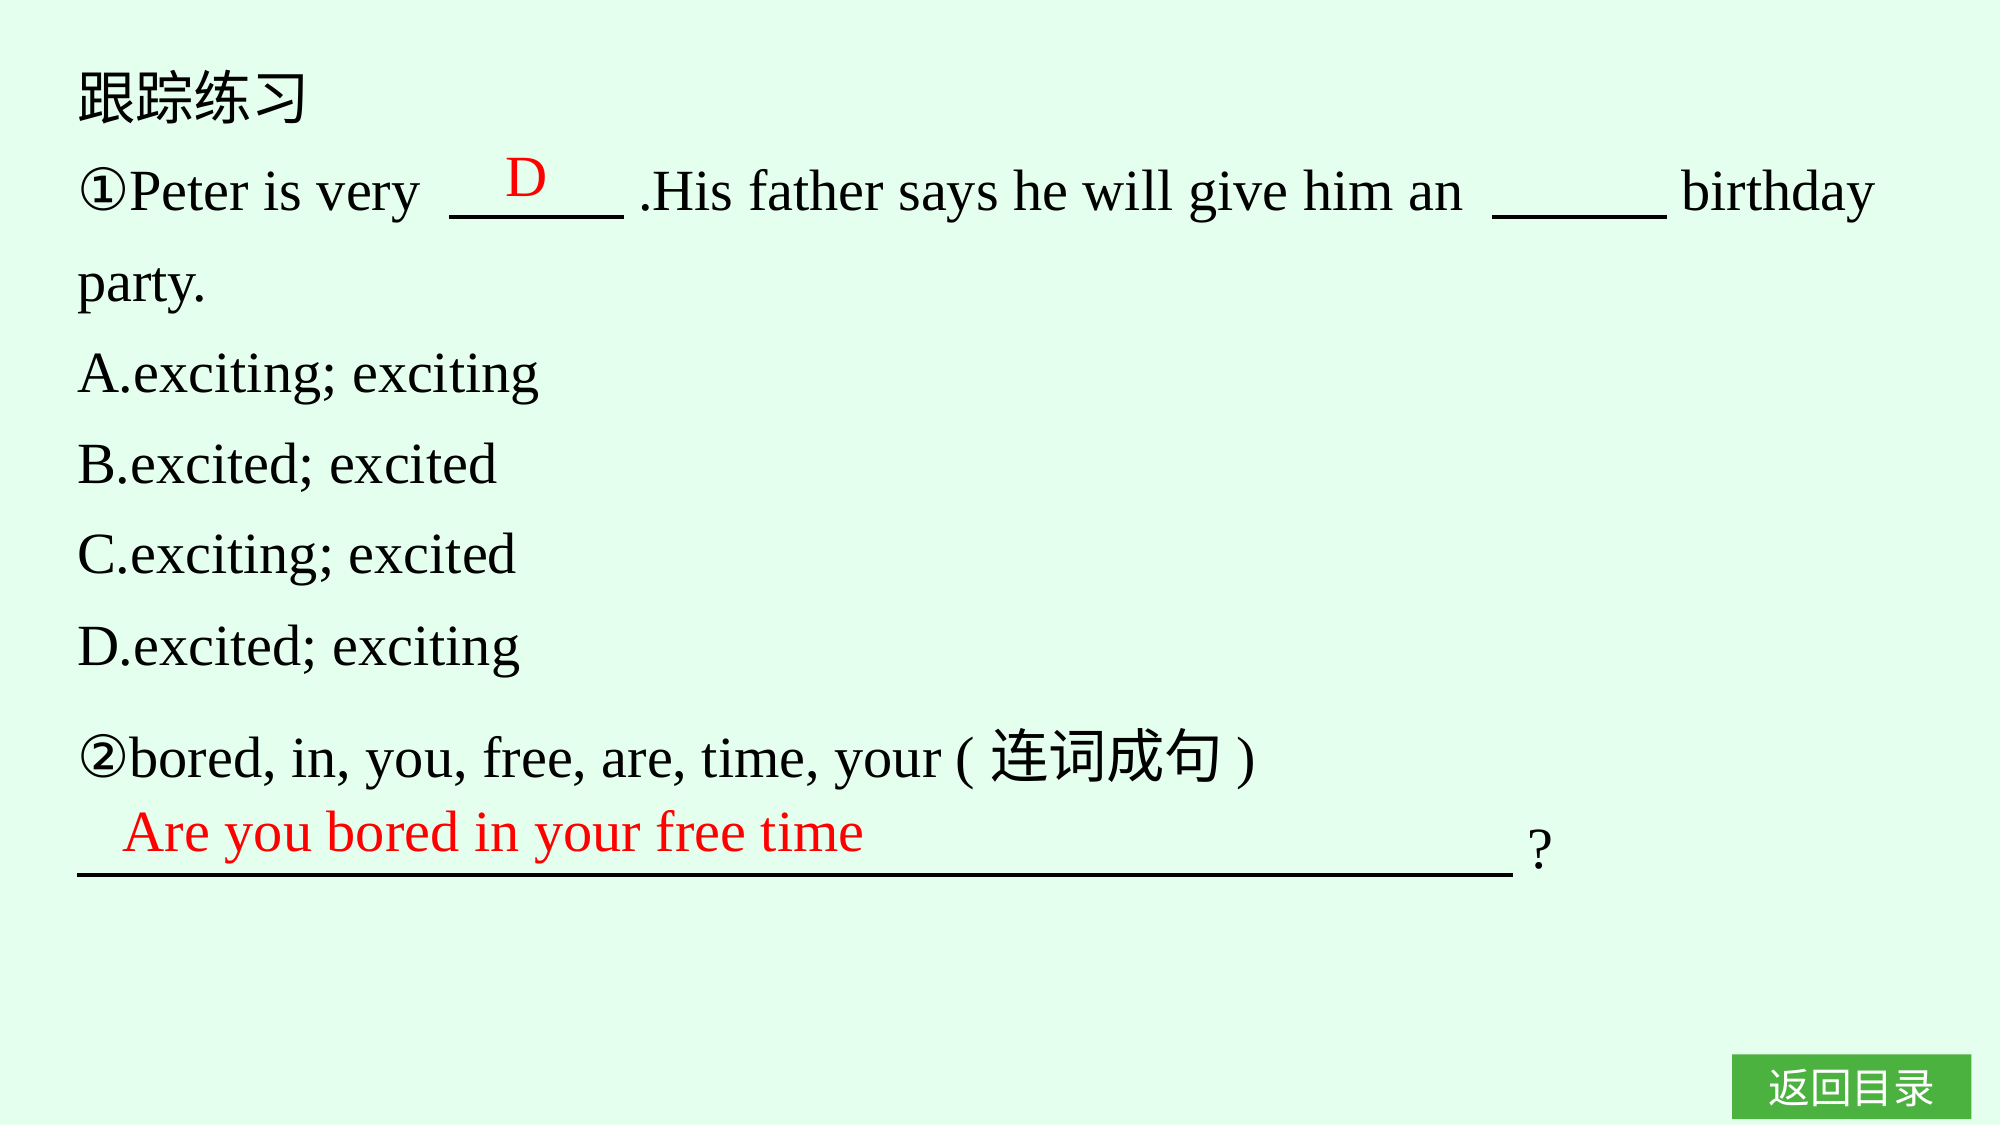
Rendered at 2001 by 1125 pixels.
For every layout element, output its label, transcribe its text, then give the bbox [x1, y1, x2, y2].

text_box ②bored, in, you, free, are, time, your (连词成句) ? [62, 691, 1938, 888]
text_box D [490, 130, 563, 216]
text_box Are you bored in your free time [108, 785, 880, 871]
text_box 跟踪练习 ①Peter is very .His father says he will give him an birthday party. A.exciting; exciting B.excited; excited C.exciting; excited D.excited; exciting [62, 32, 1938, 684]
